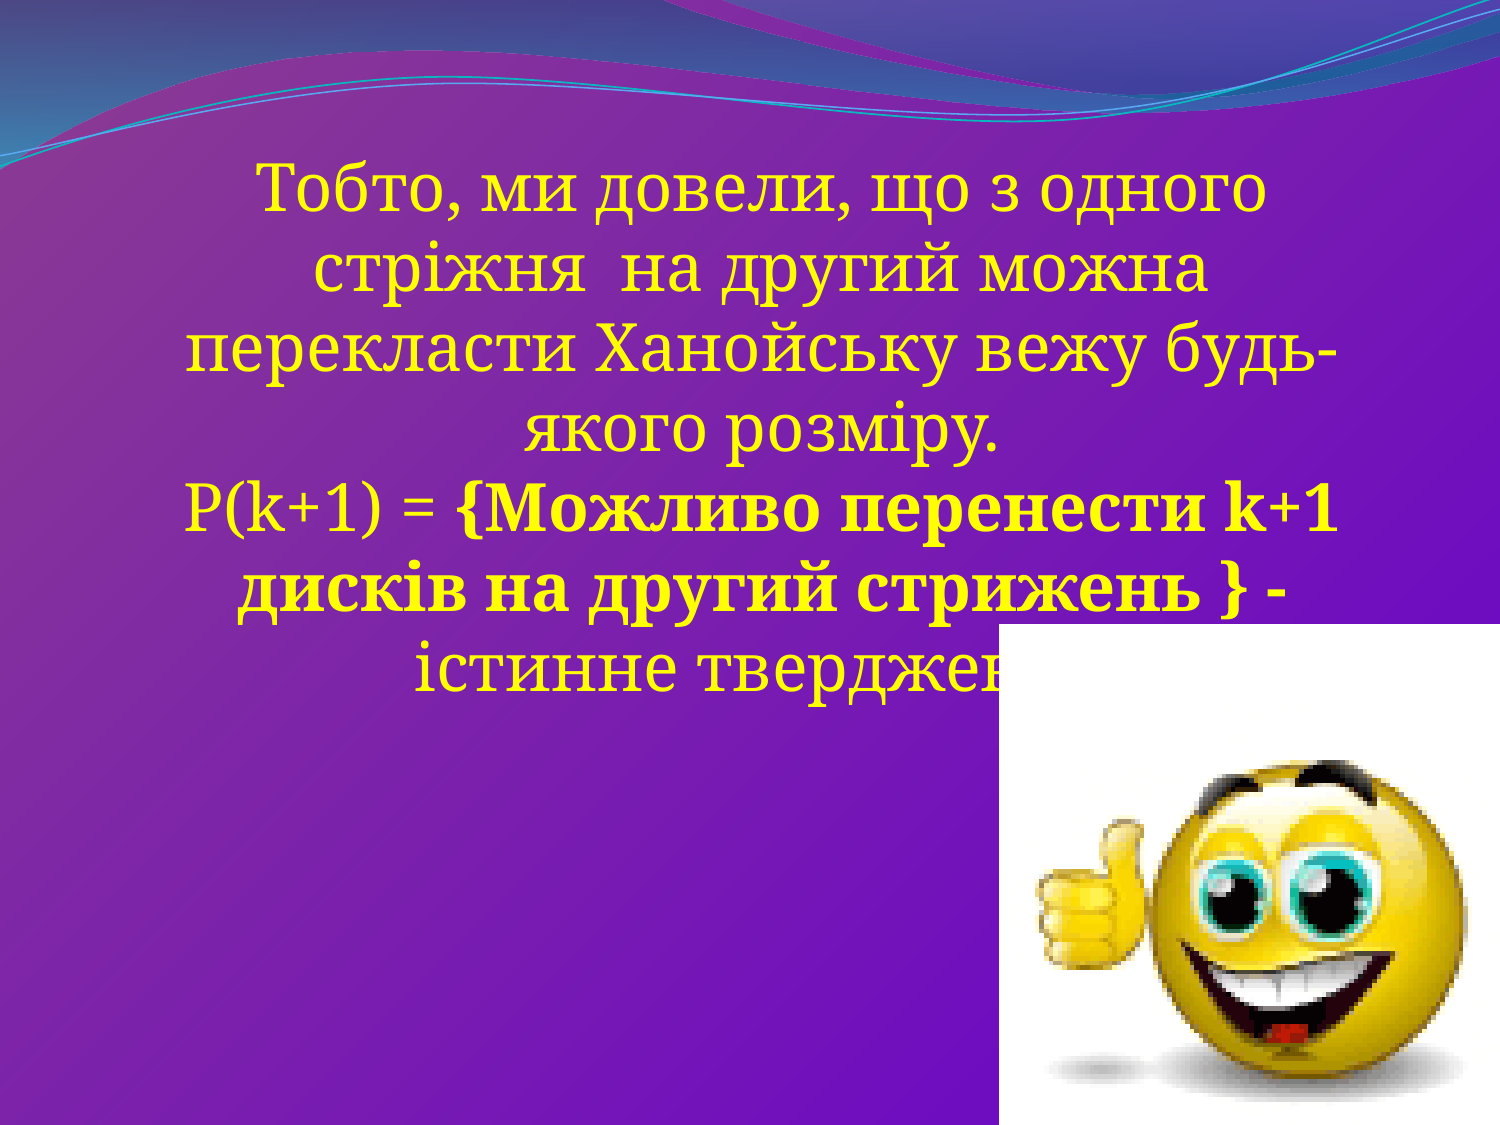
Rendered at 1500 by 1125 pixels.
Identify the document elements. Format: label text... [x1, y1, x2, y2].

picture [999, 624, 1500, 1125]
text_box Тобто, ми довели, що з одного стріжня на другий можна перекласти Ханойську вежу будь-якого розміру. P(k+1) = {Можливо перенести k+1 дисків на другий стрижень } - істинне твердження [99, 137, 1425, 1032]
